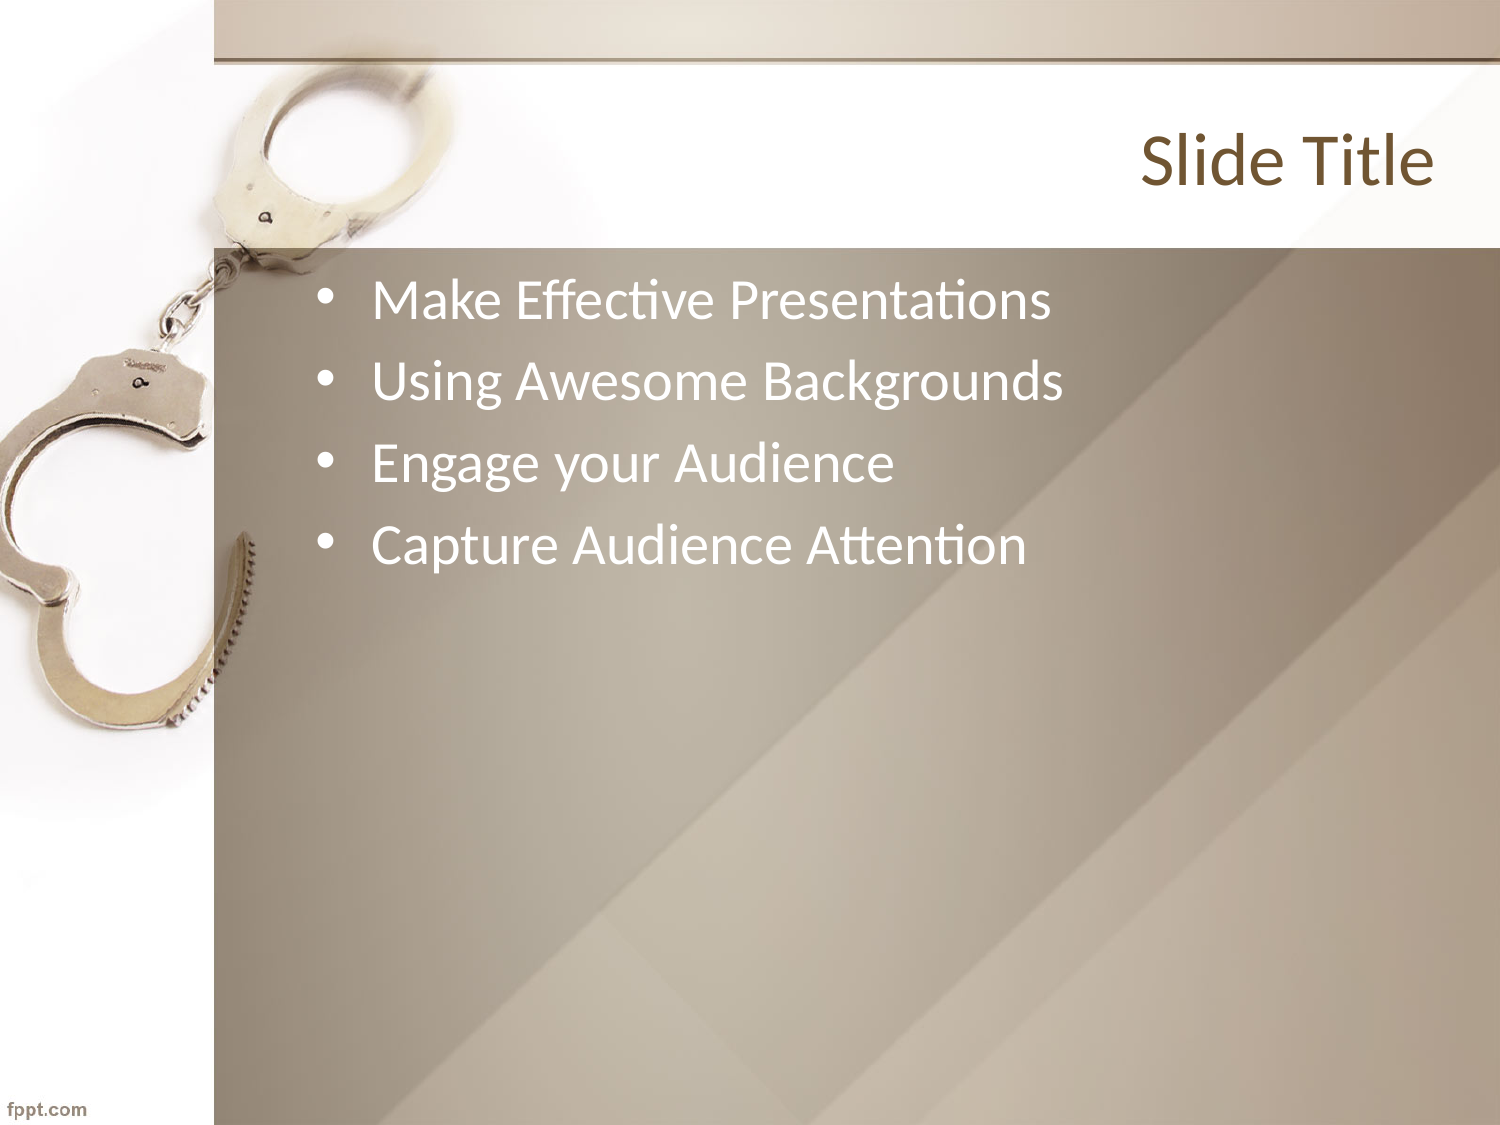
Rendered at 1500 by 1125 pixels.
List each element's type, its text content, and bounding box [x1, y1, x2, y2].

list Make Effective Presentations Using Awesome Backgrounds Engage your Audience Capture Audience Attention [300, 253, 1452, 955]
title Slide Title [300, 61, 1452, 249]
picture [0, 0, 1500, 1125]
